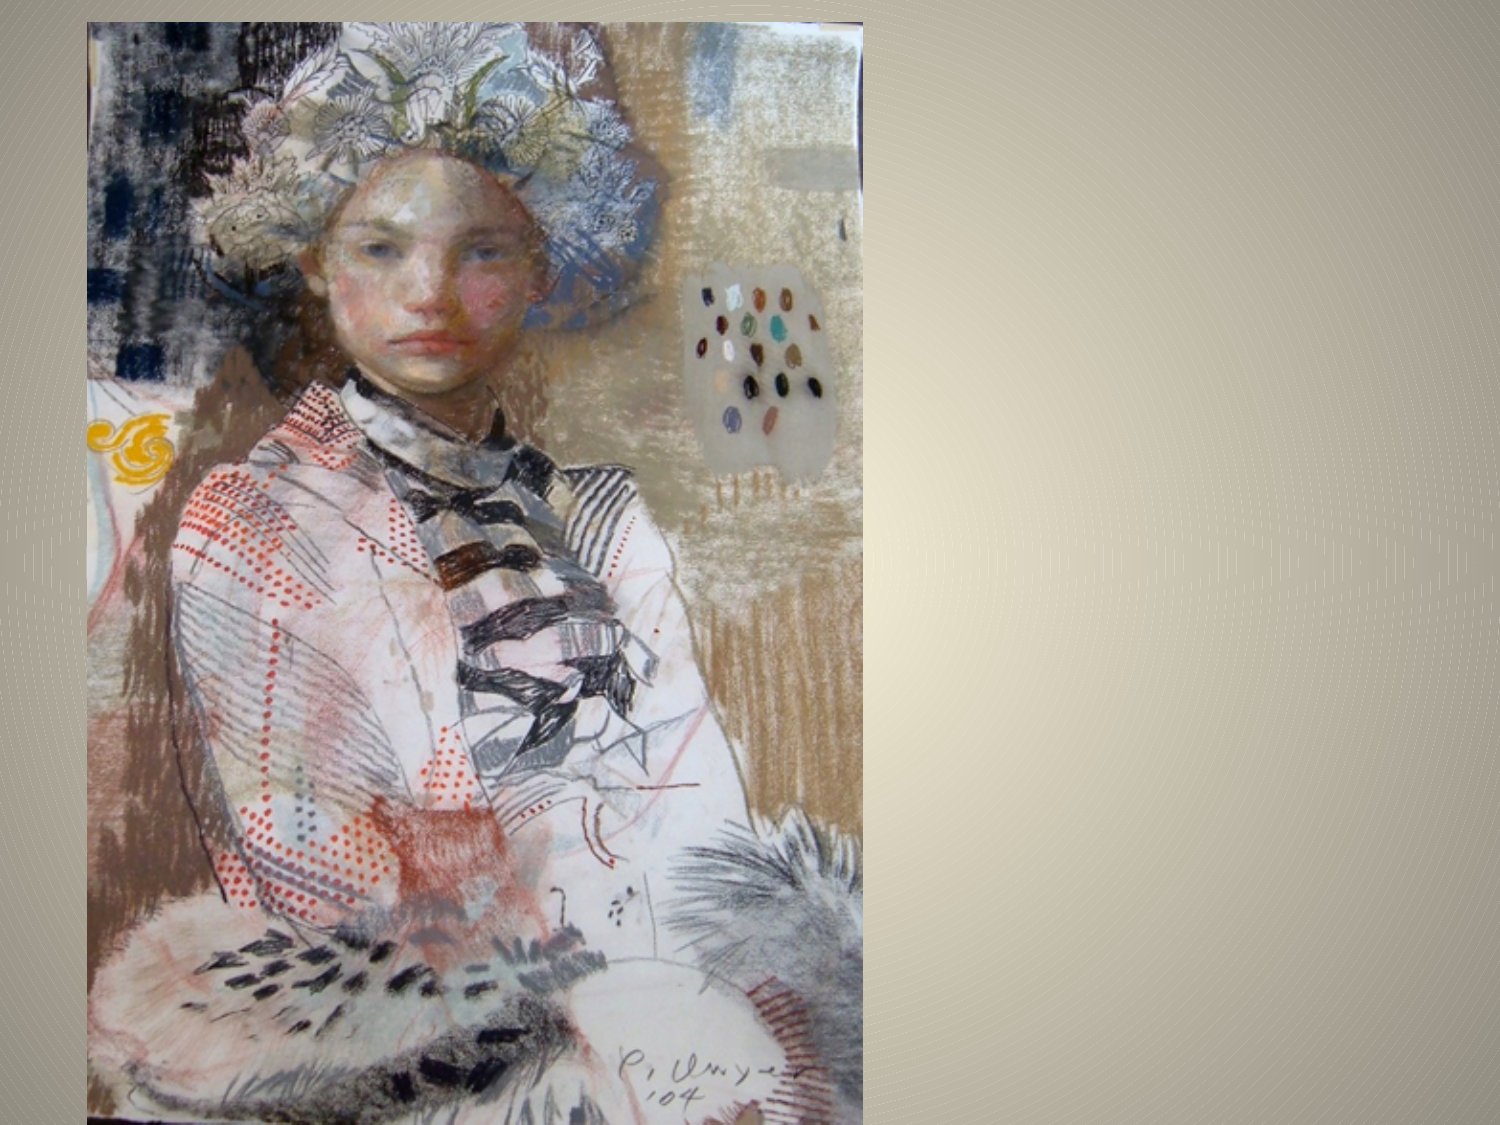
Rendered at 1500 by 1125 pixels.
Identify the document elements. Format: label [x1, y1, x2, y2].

picture [87, 22, 863, 1125]
